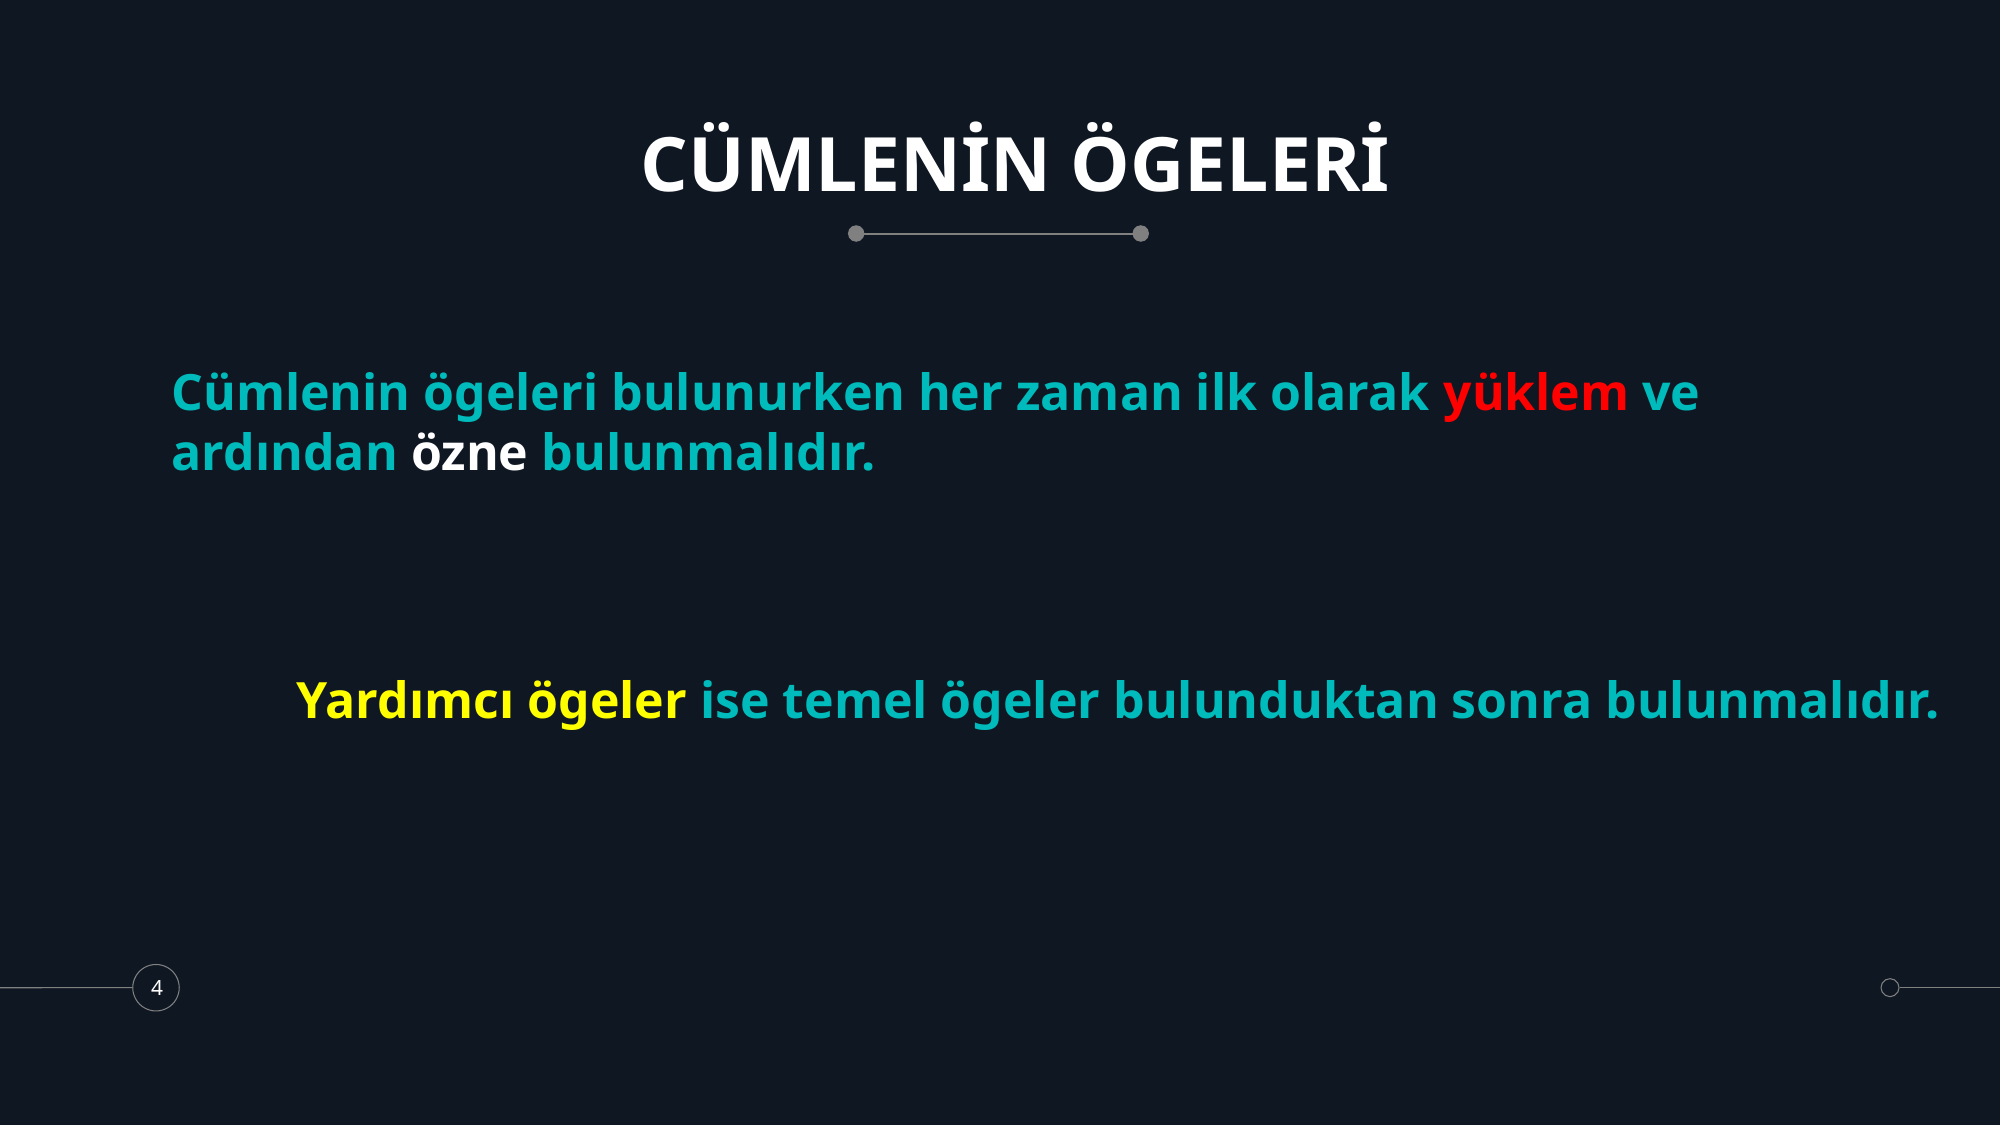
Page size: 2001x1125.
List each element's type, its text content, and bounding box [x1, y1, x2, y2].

slide_number 4 [127, 964, 186, 1014]
list Cümlenin ögeleri bulunurken her zaman ilk olarak yüklem ve ardından özne bulunmalıdır. [171, 360, 1829, 553]
text_box Yardımcı ögeler ise temel ögeler bulunduktan sonra bulunmalıdır. [296, 668, 1954, 776]
title CÜMLENİN ÖGELERİ [562, 114, 1470, 208]
